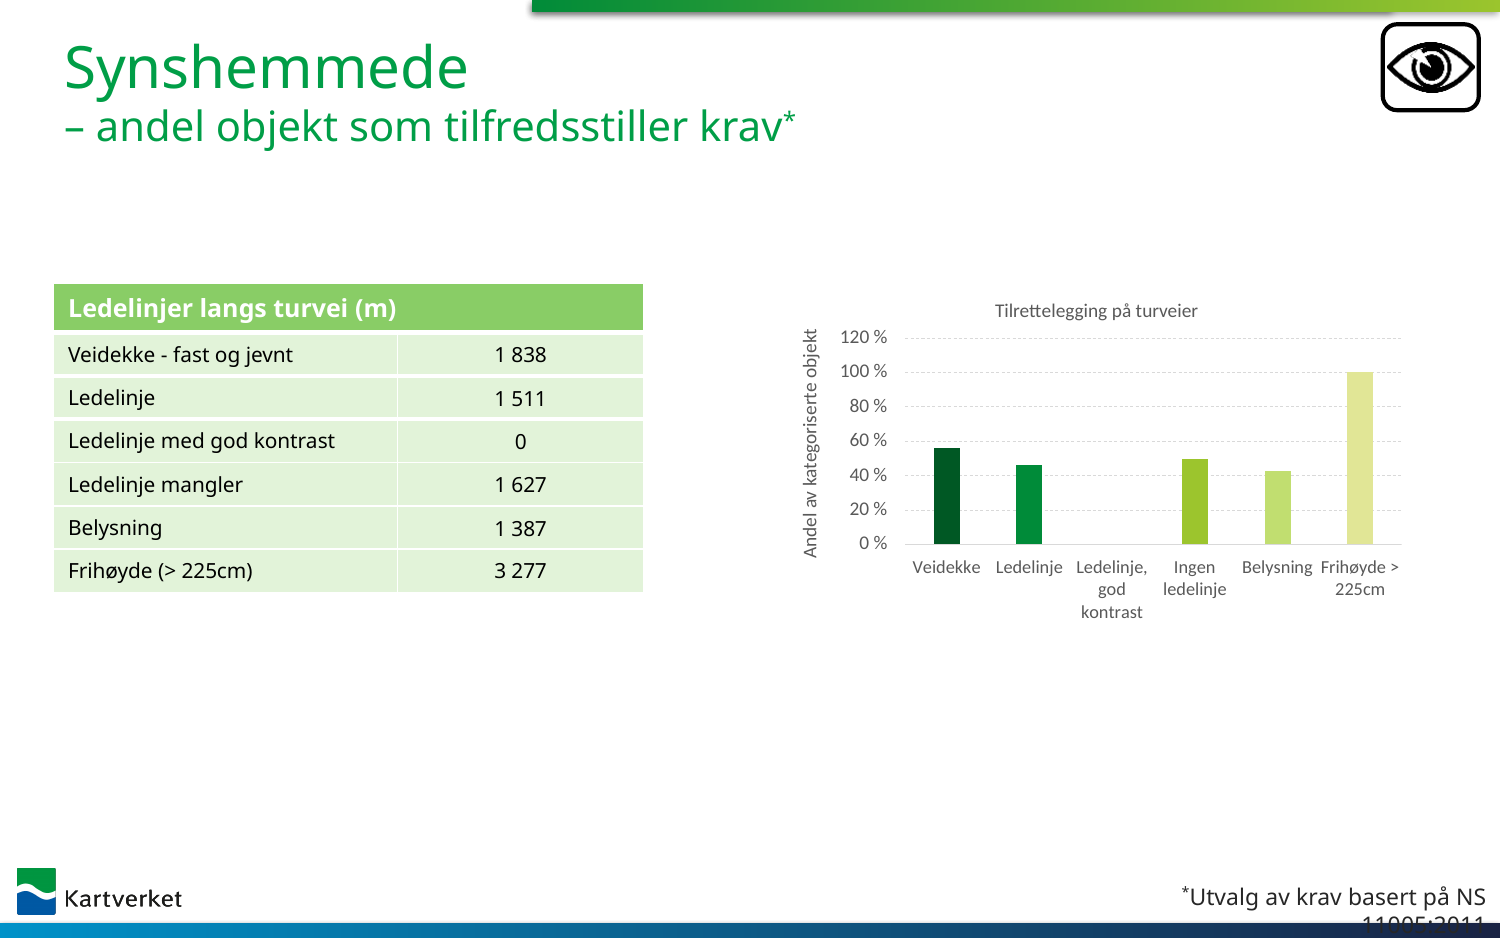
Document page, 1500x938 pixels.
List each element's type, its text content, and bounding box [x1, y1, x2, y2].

table_cell 0 [398, 421, 643, 462]
table_cell Frihøyde (> 225cm) [54, 550, 397, 592]
picture [791, 291, 1402, 630]
table_cell 1 627 [398, 463, 643, 505]
table_cell Ledelinje [54, 378, 397, 417]
table_cell 1 387 [398, 507, 643, 548]
table_header Ledelinjer langs turvei (m) [54, 284, 643, 330]
table_cell 3 277 [398, 550, 643, 592]
table_cell 1 838 [398, 335, 643, 374]
table_cell Belysning [54, 507, 397, 548]
text_box *Utvalg av krav basert på NS 11005:2011 [1068, 873, 1500, 938]
table_cell 1 511 [398, 378, 643, 417]
table_cell Veidekke - fast og jevnt [54, 335, 397, 374]
text_box Synshemmede – andel objekt som tilfredsstiller krav* [49, 24, 1431, 158]
table_cell Ledelinje med god kontrast [54, 421, 397, 462]
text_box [1382, 24, 1480, 111]
table_cell Ledelinje mangler [54, 463, 397, 505]
